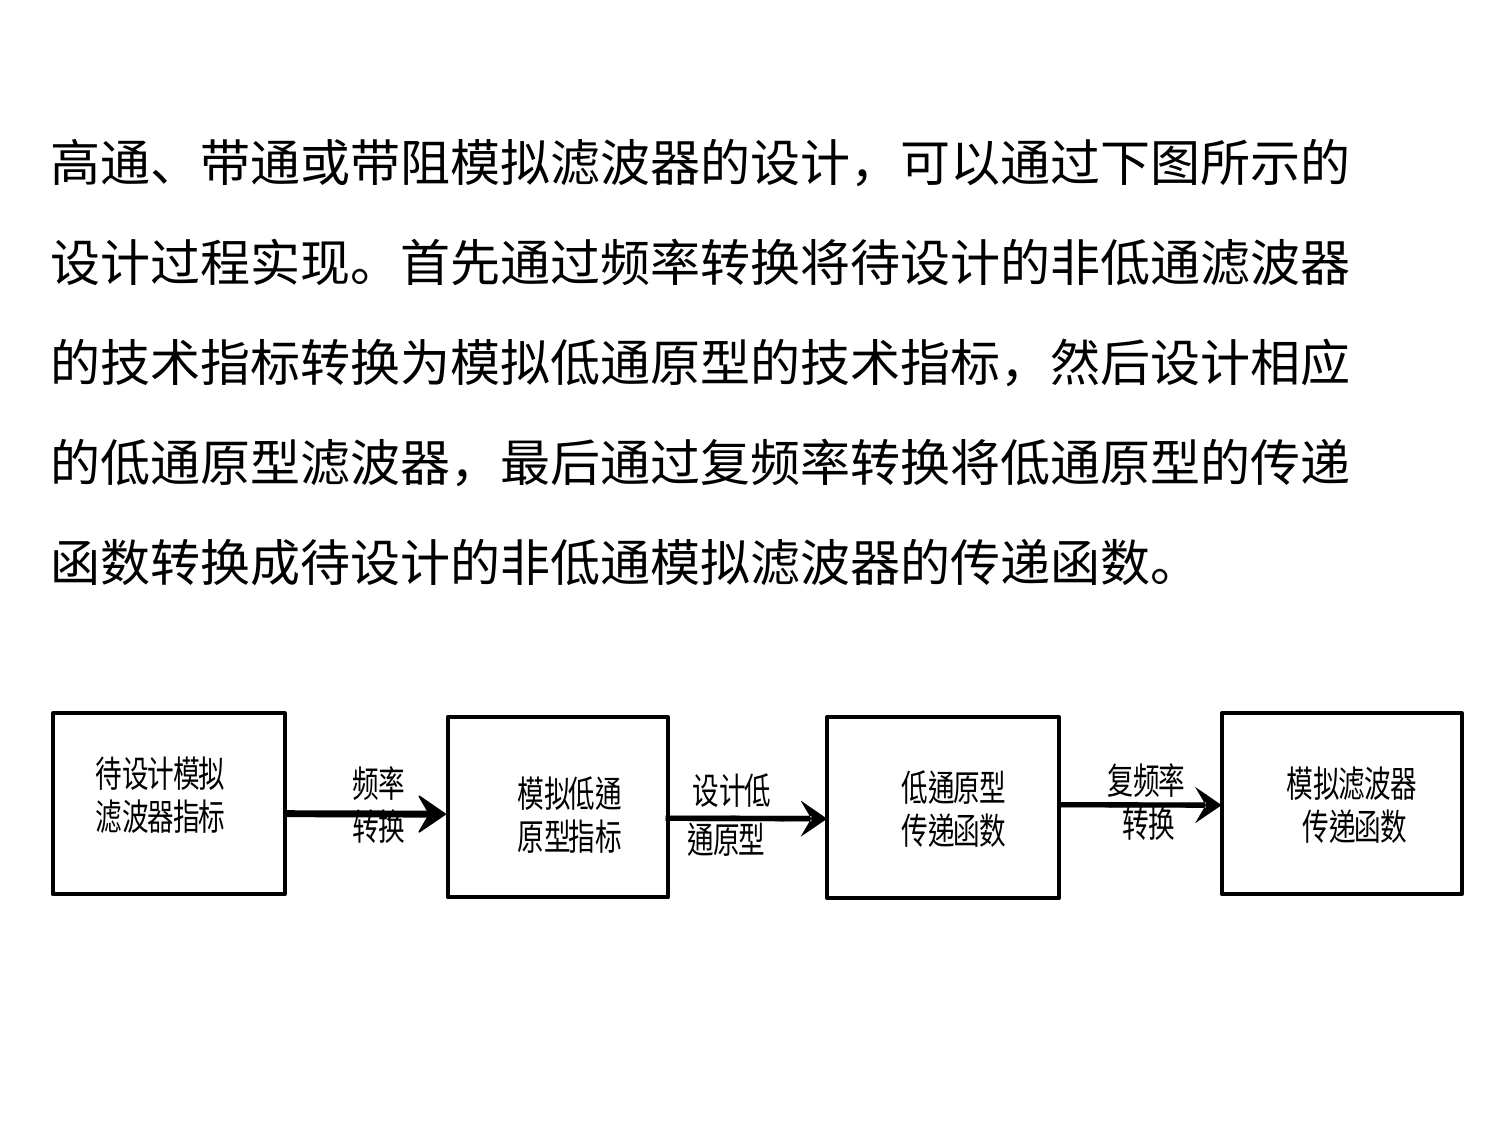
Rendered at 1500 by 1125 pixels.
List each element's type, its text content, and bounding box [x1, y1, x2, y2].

list 高通、带通或带阻模拟滤波器的设计，可以通过下图所示的 设计过程实现。首先通过频率转换将待设计的非低通滤波器 的技术指标转换为模拟低通原型的技术指标，然后设计相应 的低通原型滤波器，最后通过复频率转换将低通原型的传递 函数转换成待设计的非低通模拟滤波器的传递函数。 [34, 93, 1386, 837]
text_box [46, 703, 1465, 903]
